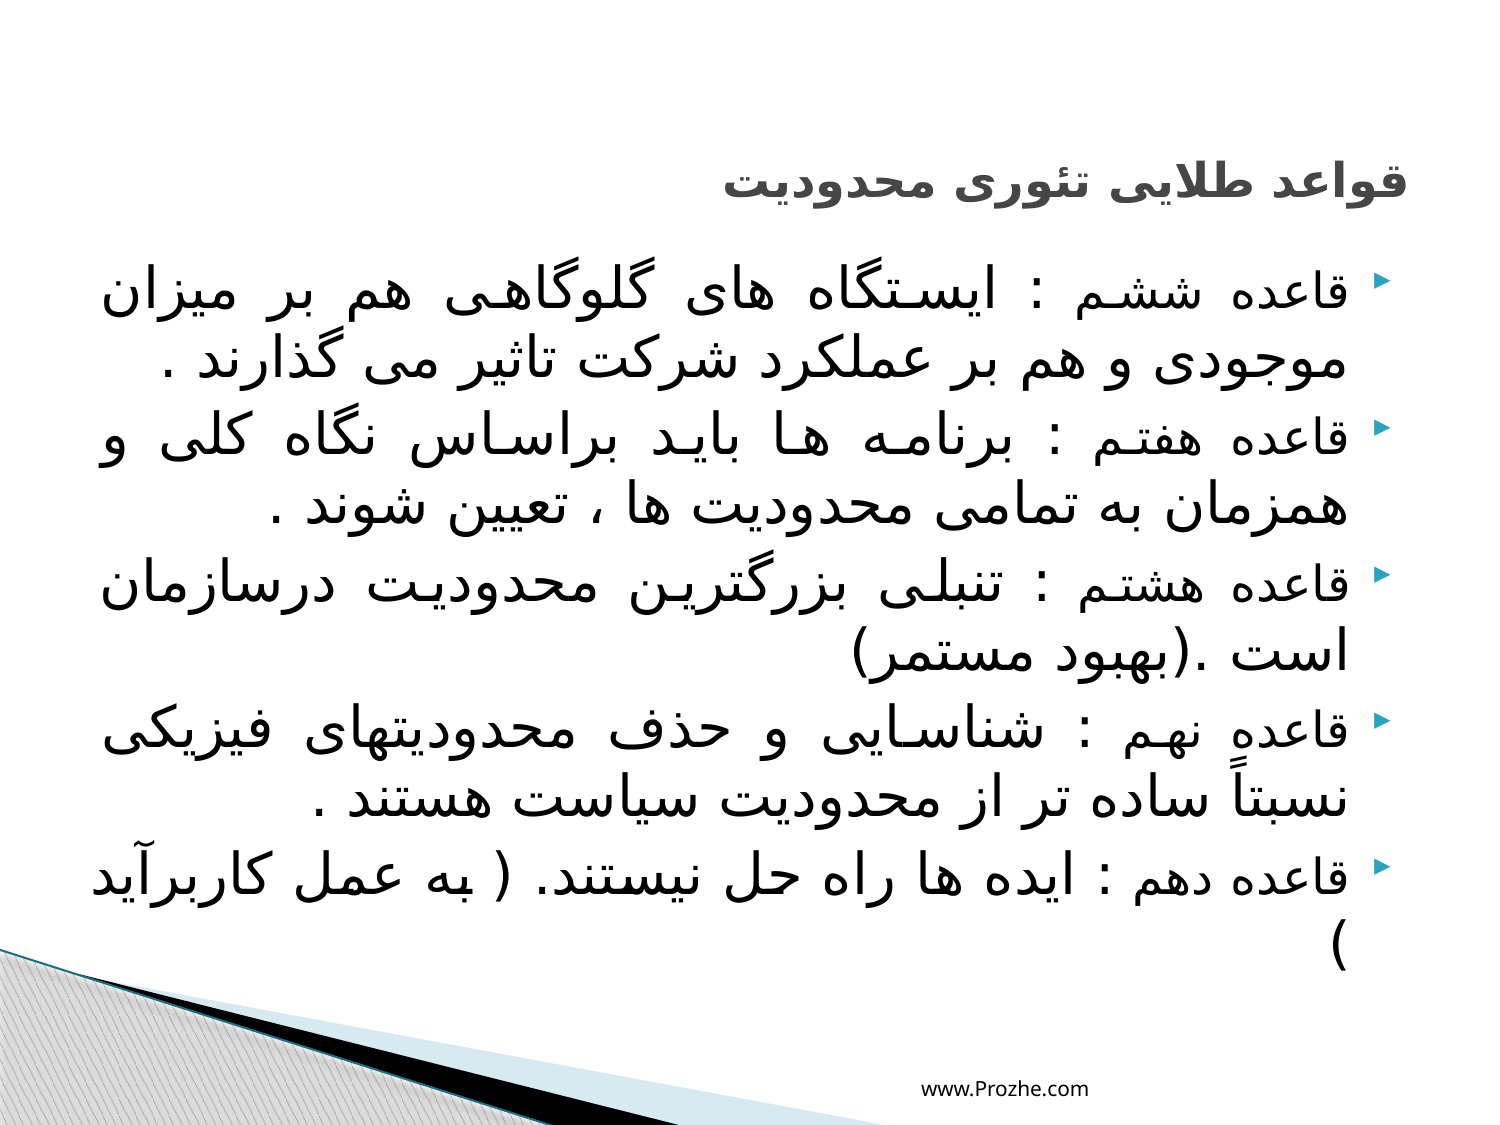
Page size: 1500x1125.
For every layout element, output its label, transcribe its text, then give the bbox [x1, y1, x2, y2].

list قاعده ششم : ایستگاه های گلوگاهی هم بر میزان موجودی و هم بر عملکرد شرکت تاثیر می گذارند . قاعده هفتم : برنامه ها باید براساس نگاه کلی و همزمان به تمامی محدودیت ها ، تعیین شوند . قاعده هشتم : تنبلی بزرگترین محدودیت درسازمان است .(بهبود مستمر) قاعده نهم : شناسایی و حذف محدودیتهای فیزیکی نسبتاً ساده تر از محدودیت سیاست هستند . قاعده دهم : ایده ها راه حل نیستند. ( به عمل کاربرآید ) [75, 243, 1425, 986]
title قواعد طلایی تئوری محدودیت [702, 137, 1425, 221]
footer www.Prozhe.com [718, 1051, 1105, 1112]
